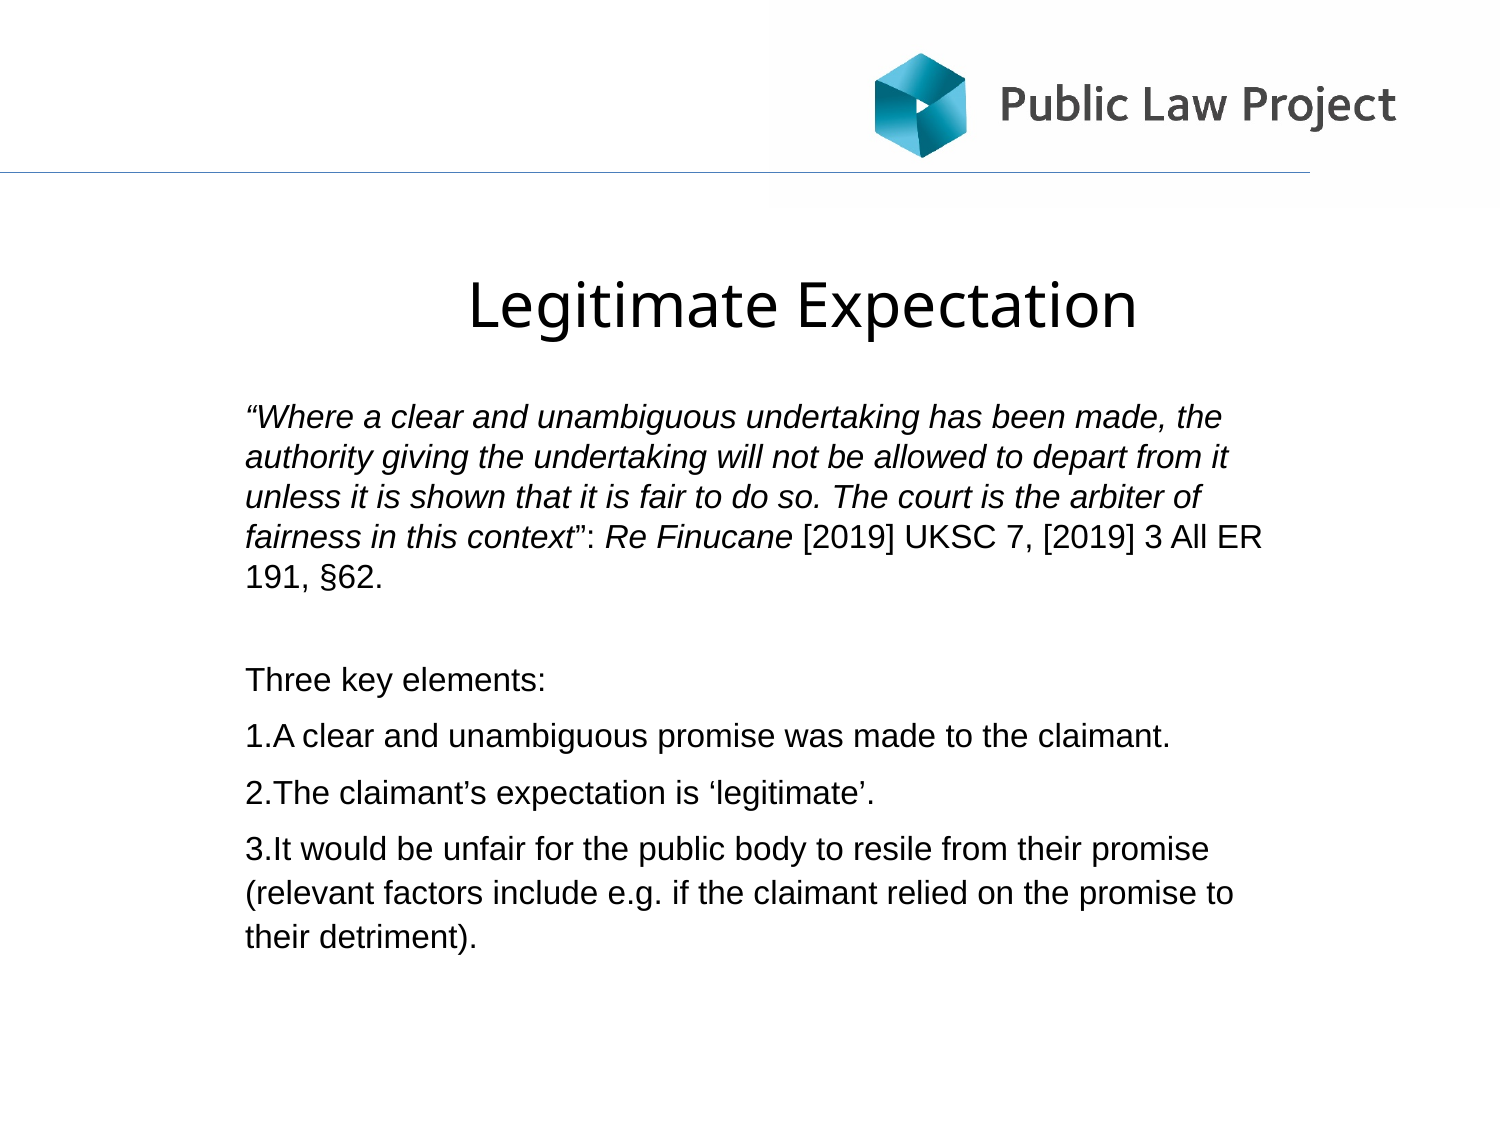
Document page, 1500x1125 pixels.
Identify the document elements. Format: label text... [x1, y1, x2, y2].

title Legitimate Expectation [281, 257, 1343, 389]
list “Where a clear and unambiguous undertaking has been made, the authority giving the undertaking will not be allowed to depart from it unless it is shown that it is fair to do so. The court is the arbiter of fairness in this context”: Re Finucane [2019] UKSC 7, [2019] 3 All ER 191, §62. Three key elements: A clear and unambiguous promise was made to the claimant. The claimant’s expectation is ‘legitimate’. It would be unfair for the public body to resile from their promise (relevant factors include e.g. if the claimant relied on the promise to their detriment). [230, 387, 1297, 1008]
picture [769, 0, 1500, 208]
